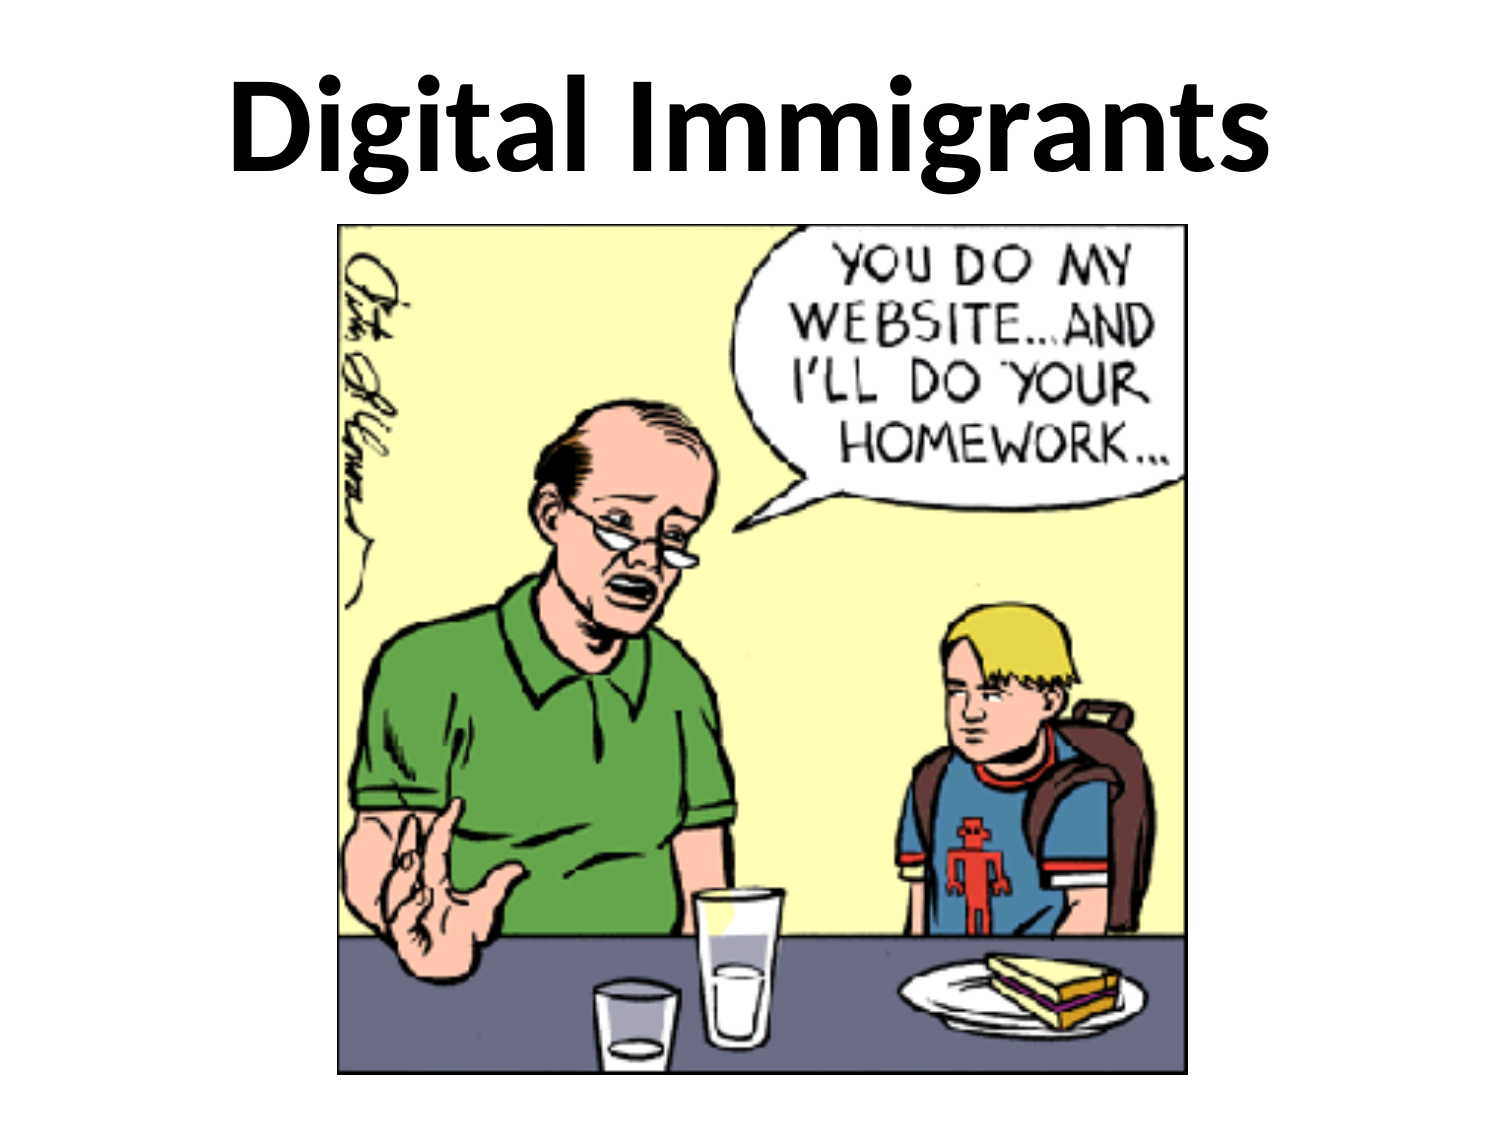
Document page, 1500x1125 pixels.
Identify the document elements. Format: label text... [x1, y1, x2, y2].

title Digital Immigrants [75, 0, 1425, 233]
picture [337, 224, 1188, 1076]
